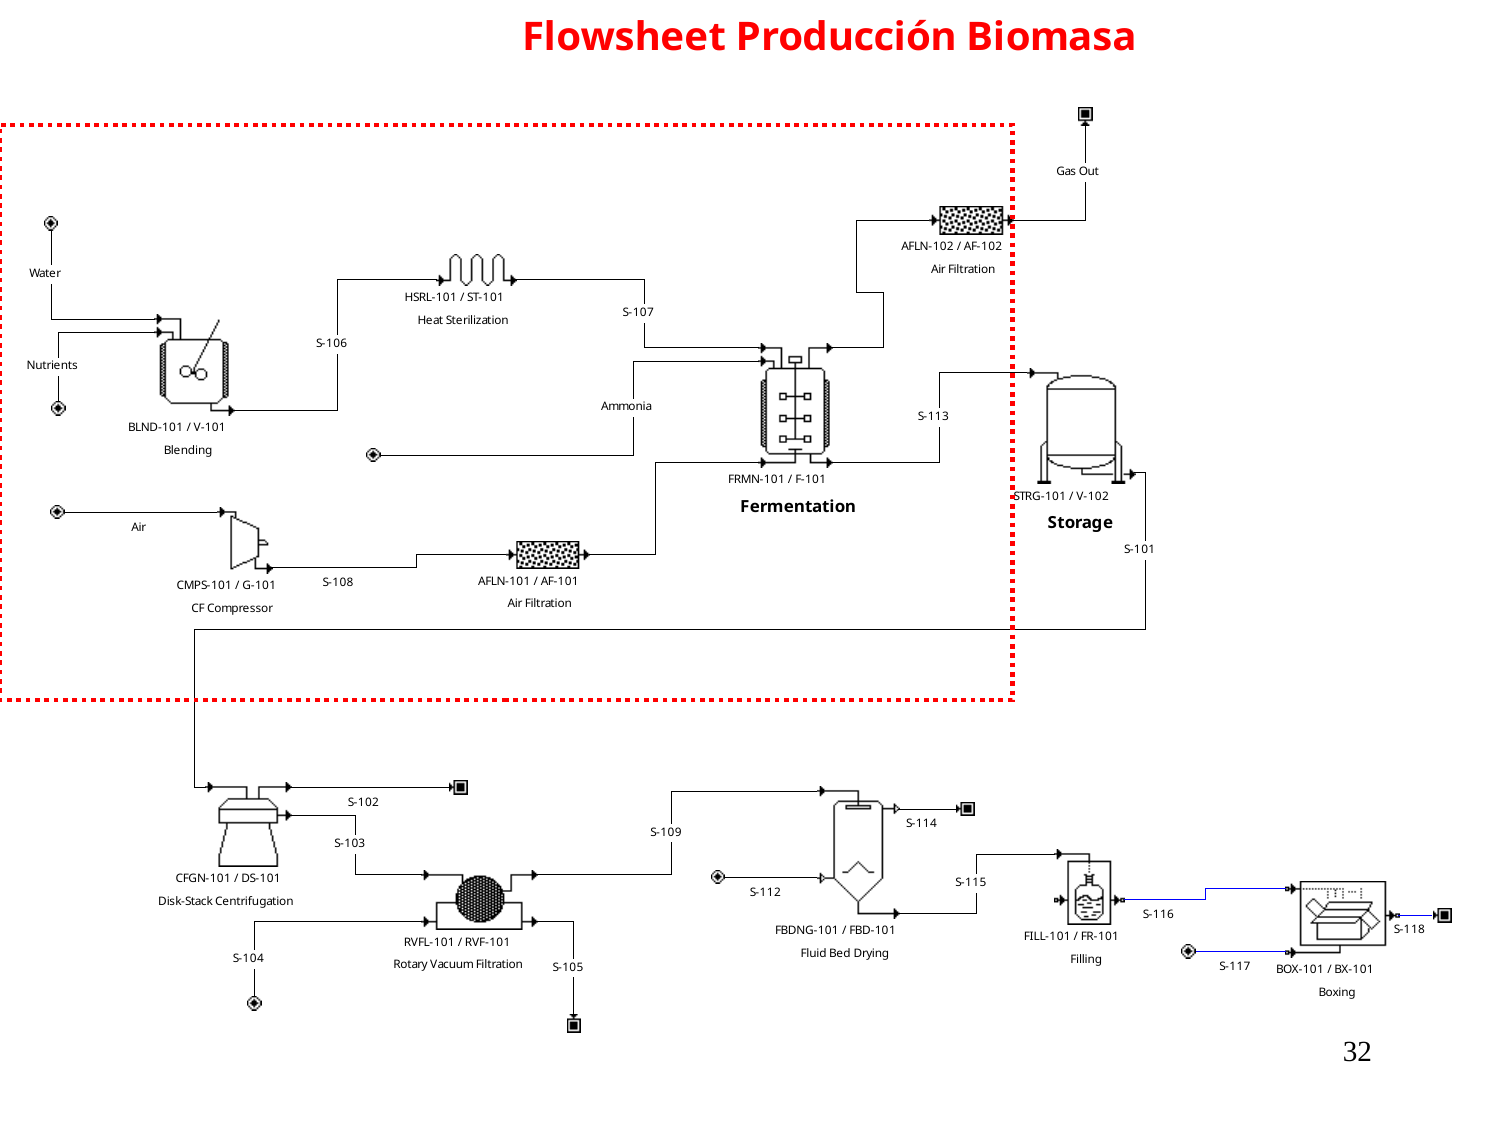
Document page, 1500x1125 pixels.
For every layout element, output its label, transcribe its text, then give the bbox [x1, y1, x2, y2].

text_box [0, 0, 1463, 1033]
slide_number 32 [1074, 1041, 1388, 1101]
